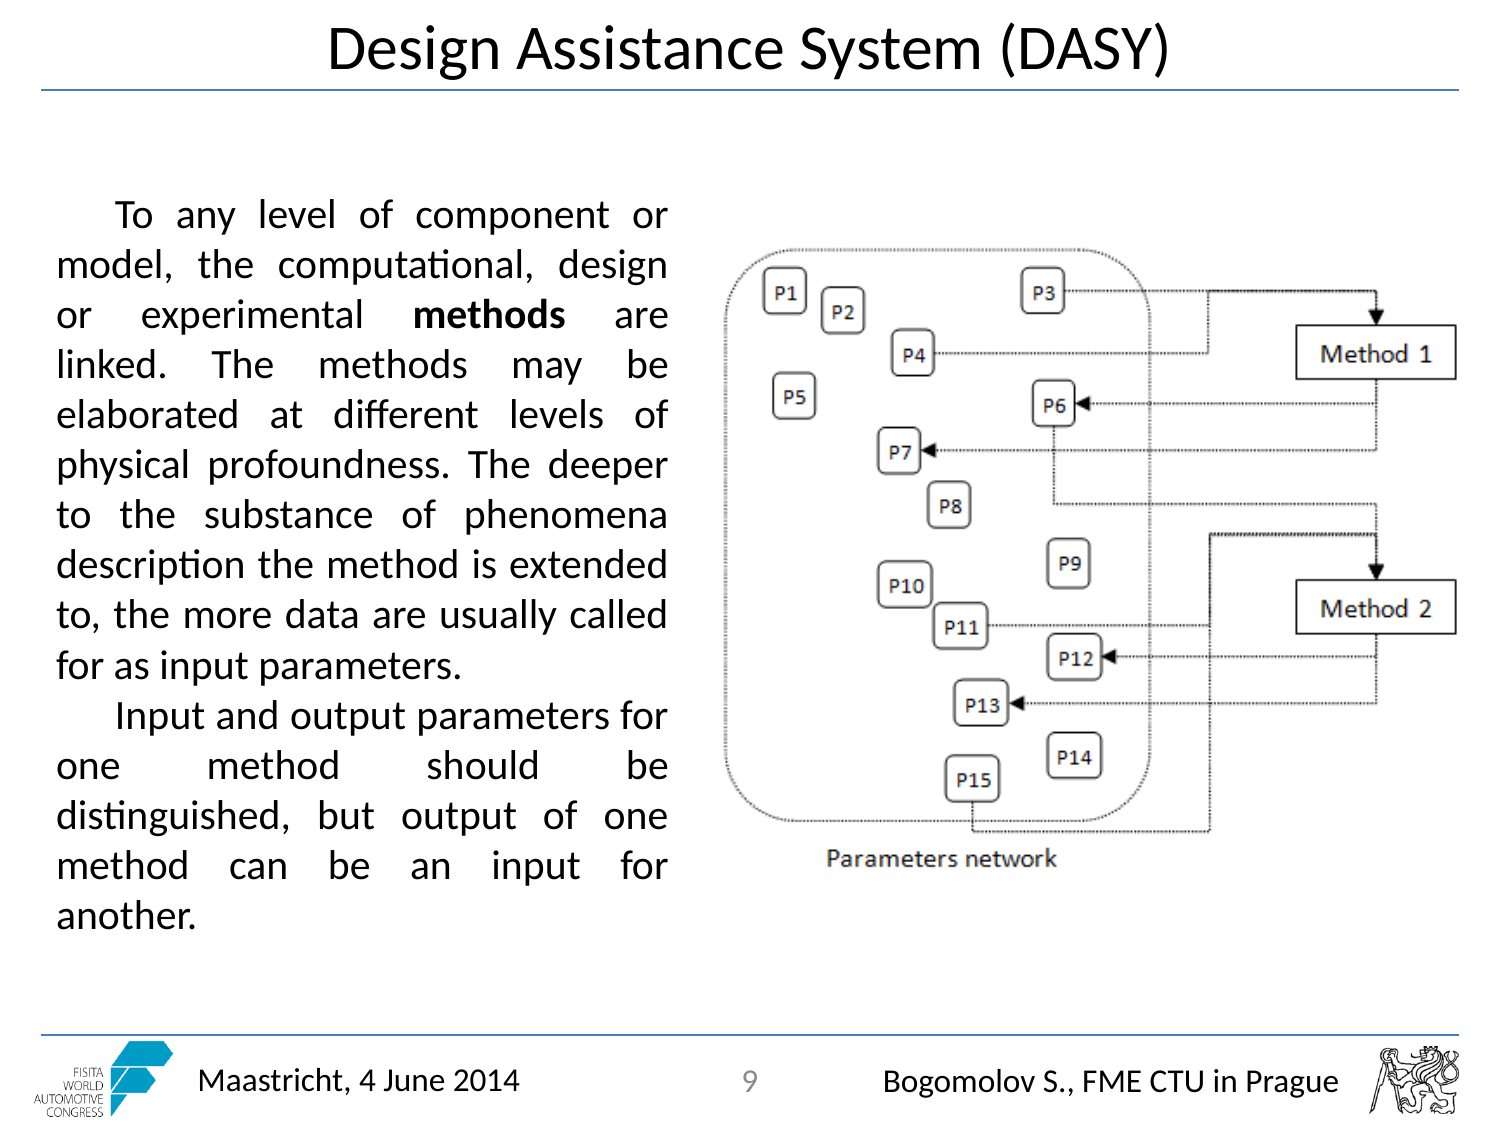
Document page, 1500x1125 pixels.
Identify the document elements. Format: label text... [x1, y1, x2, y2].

picture [1369, 1046, 1459, 1114]
slide_number 9 [711, 1049, 789, 1110]
title Design Assistance System (DASY) [75, 0, 1425, 90]
picture [31, 1037, 174, 1119]
picture [667, 226, 1500, 888]
text_box To any level of component or model, the computational, design or experimental methods are linked. The methods may be elaborated at different levels of physical profoundness. The deeper to the substance of phenomena description the method is extended to, the more data are usually called for as input parameters. Input and output parameters for one method should be distinguished, but output of one method can be an input for another. [41, 179, 684, 945]
